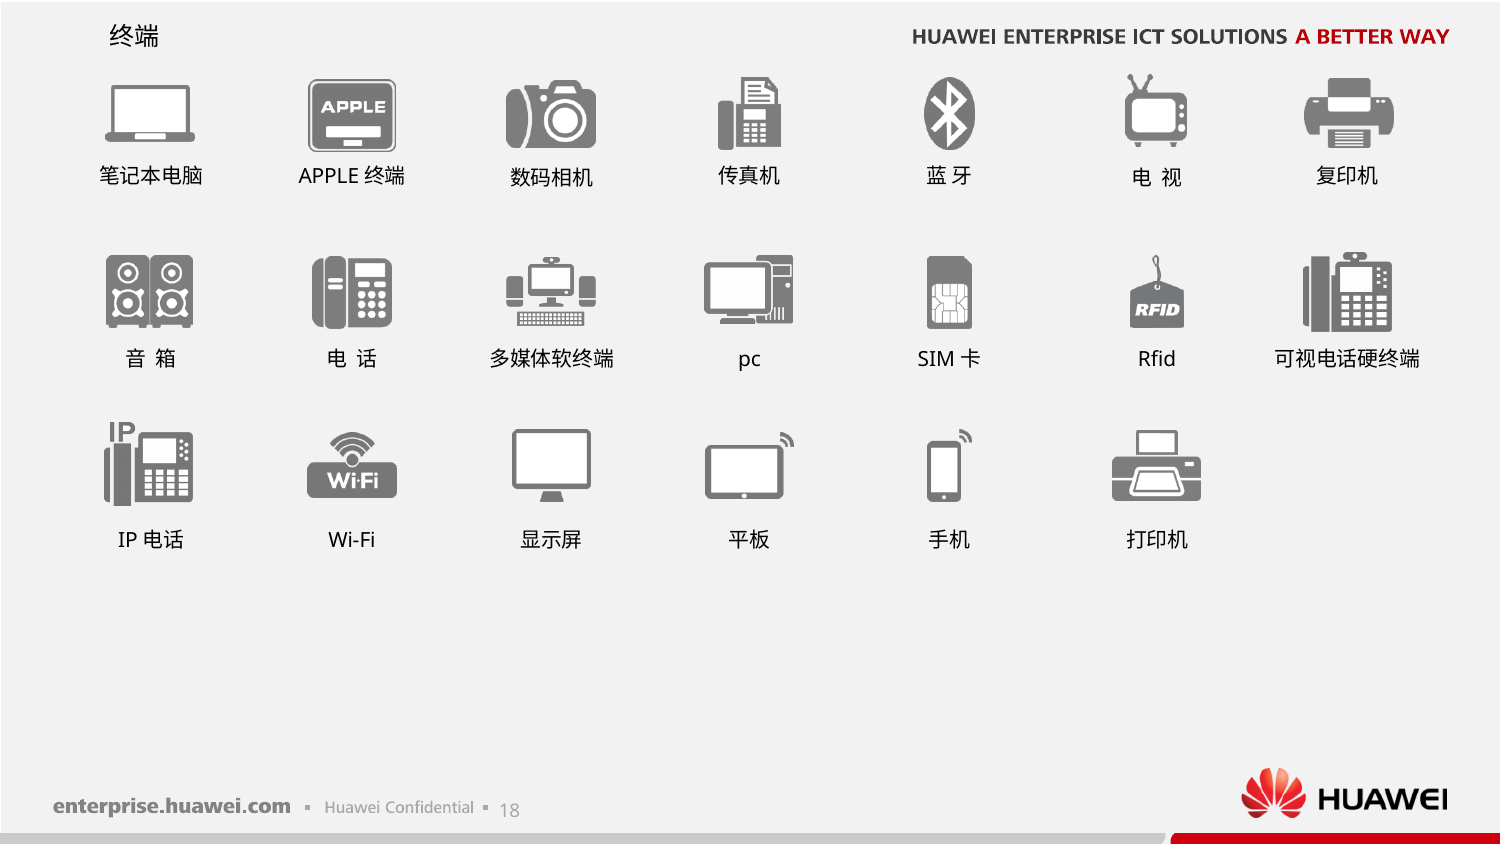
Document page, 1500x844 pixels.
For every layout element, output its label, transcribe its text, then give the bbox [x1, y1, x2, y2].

picture [924, 77, 975, 150]
text_box 音 箱 [110, 338, 192, 378]
picture [106, 255, 193, 329]
text_box Wi-Fi [313, 519, 391, 559]
picture [308, 79, 396, 152]
text_box APPLE终端 [283, 155, 421, 196]
text_box 复印机 [1301, 155, 1394, 196]
picture [1124, 74, 1187, 147]
text_box 终端 [94, 12, 175, 58]
text_box Rfid [1123, 338, 1192, 378]
picture [506, 80, 596, 148]
picture [927, 256, 972, 330]
text_box 平板 [713, 519, 786, 559]
text_box 电 视 [1116, 156, 1198, 197]
picture [717, 77, 781, 150]
picture [704, 255, 794, 325]
text_box pc [723, 338, 776, 378]
text_box IP电话 [103, 519, 199, 559]
picture [1241, 768, 1447, 819]
text_box 笔记本电脑 [84, 155, 218, 196]
text_box 传真机 [703, 155, 796, 196]
text_box 打印机 [1111, 519, 1204, 559]
text_box 可视电话硬终端 [1259, 338, 1435, 378]
picture [1112, 430, 1202, 501]
text_box 多媒体软终端 [474, 338, 629, 378]
picture [105, 85, 195, 142]
picture [704, 431, 795, 499]
text_box 数码相机 [495, 157, 608, 198]
picture [312, 255, 393, 329]
picture [1303, 78, 1394, 148]
picture [104, 422, 194, 507]
picture [927, 428, 972, 502]
text_box 手机 [913, 519, 985, 559]
picture [506, 257, 596, 326]
text_box 蓝 牙 [911, 155, 988, 196]
picture [1302, 252, 1392, 332]
text_box 电 话 [311, 338, 393, 378]
picture [307, 432, 397, 499]
text_box SIM卡 [903, 338, 996, 378]
text_box 显示屏 [505, 519, 598, 559]
picture [512, 429, 591, 502]
picture [1130, 255, 1185, 329]
